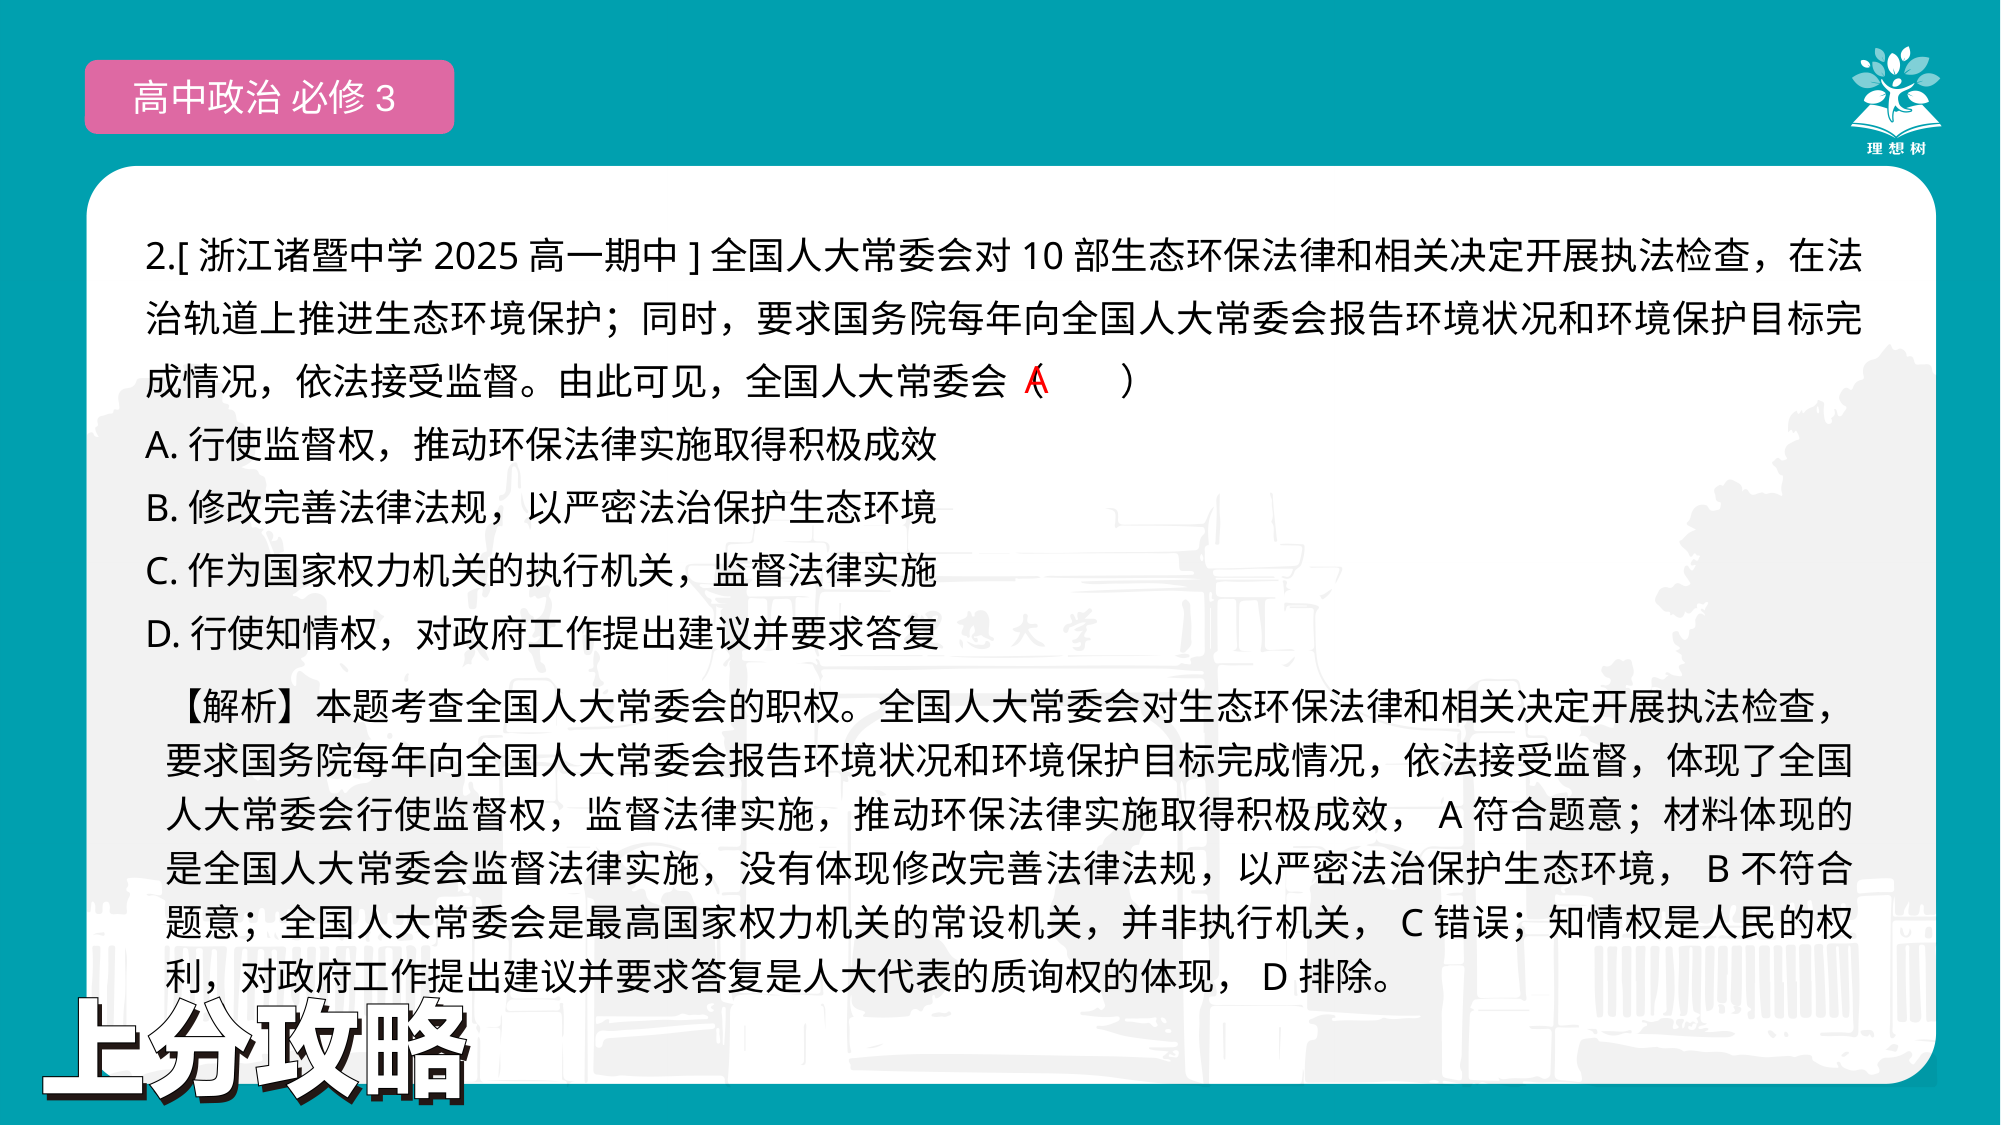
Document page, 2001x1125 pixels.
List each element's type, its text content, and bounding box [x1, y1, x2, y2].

text_box 高中政治 必修3 [83, 58, 456, 135]
picture [0, 0, 2001, 1125]
text_box 2.[浙江诸暨中学2025高一期中]全国人大常委会对10部生态环保法律和相关决定开展执法检查，在法治轨道上推进生态环境保护；同时，要求国务院每年向全国人大常委会报告环境状况和环境保护目标完成情况，依法接受监督。由此可见，全国人大常委会（ ） A.行使监督权，推动环保法律实施取得积极成效 B.修改完善法律法规，以严密法治保护生态环境 C.作为国家权力机关的执行机关，监督法律实施 D.行使知情权，对政府工作提出建议并要求答复 [130, 206, 1880, 663]
text_box 【解析】本题考查全国人大常委会的职权。全国人大常委会对生态环保法律和相关决定开展执法检查，要求国务院每年向全国人大常委会报告环境状况和环境保护目标完成情况，依法接受监督，体现了全国人大常委会行使监督权，监督法律实施，推动环保法律实施取得积极成效，A符合题意；材料体现的是全国人大常委会监督法律实施，没有体现修改完善法律法规，以严密法治保护生态环境，B不符合题意；全国人大常委会是最高国家权力机关的常设机关，并非执行机关，C错误；知情权是人民的权利，对政府工作提出建议并要求答复是人大代表的质询权的体现，D排除。 [150, 666, 1869, 1006]
text_box A [999, 326, 1117, 409]
